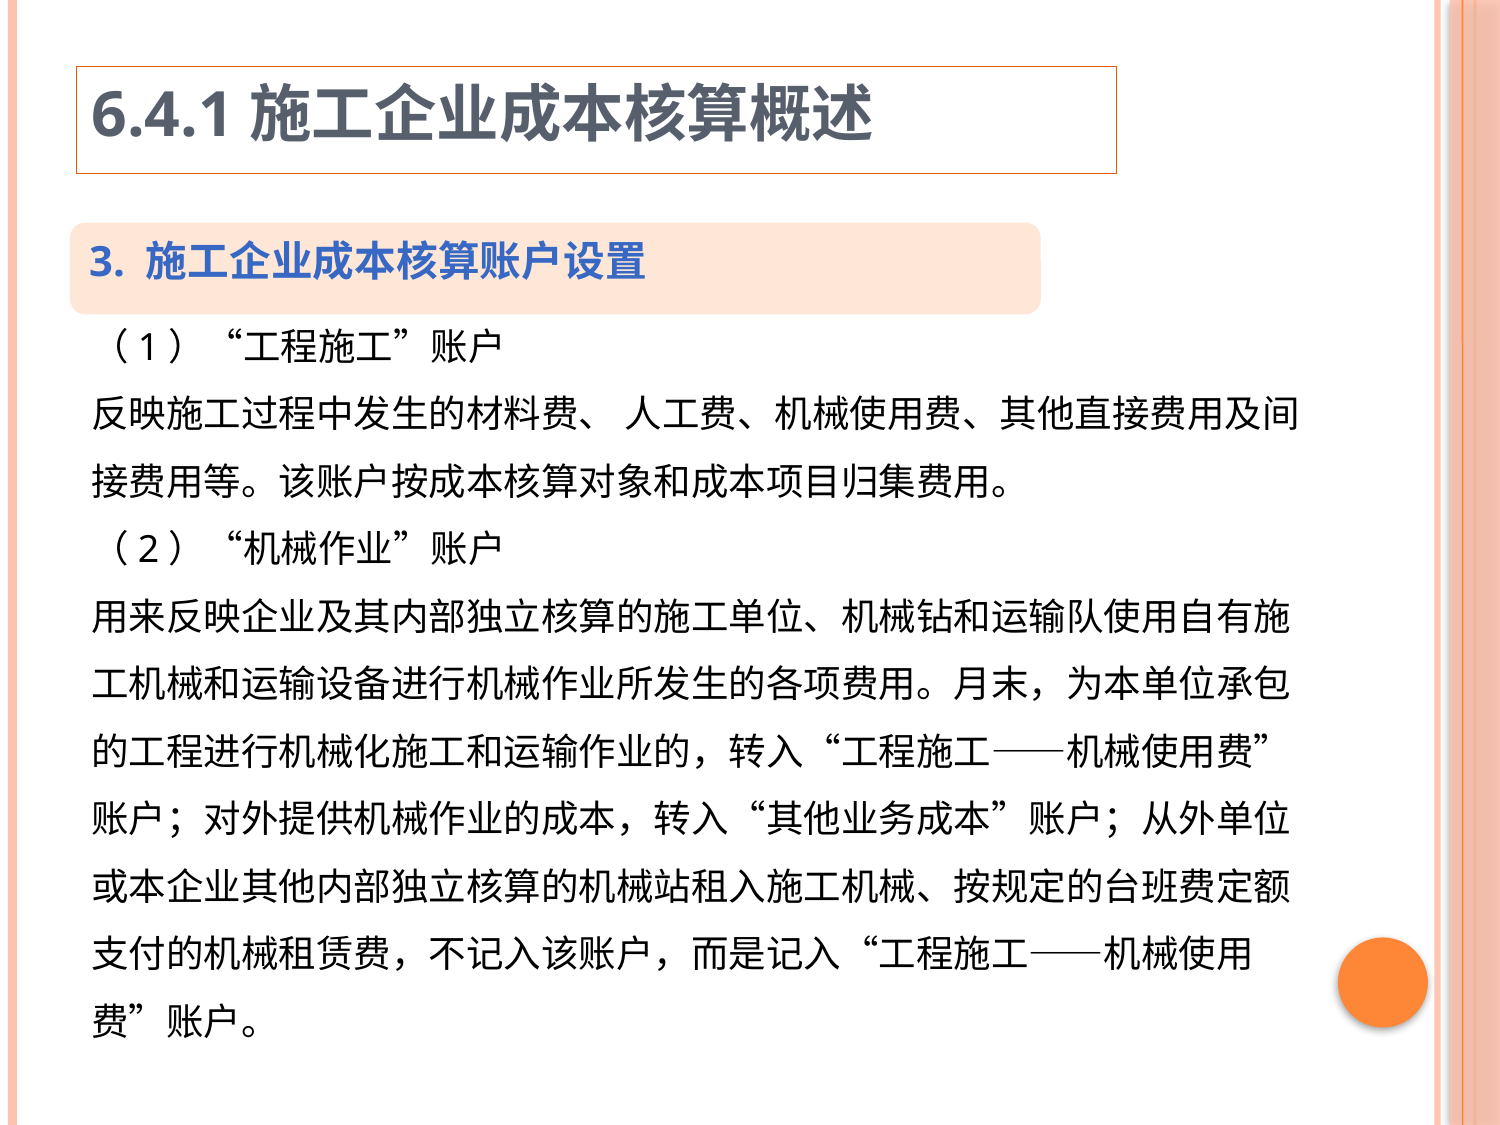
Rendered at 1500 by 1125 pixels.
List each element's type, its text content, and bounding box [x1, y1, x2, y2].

text_box 6.4.1施工企业成本核算概述 [76, 66, 1117, 174]
text_box （1）“工程施工”账户 反映施工过程中发生的材料费、 人工费、机械使用费、其他直接费用及间接费用等。该账户按成本核算对象和成本项目归集费用。 （2）“机械作业”账户 用来反映企业及其内部独立核算的施工单位、机械钻和运输队使用自有施工机械和运输设备进行机械作业所发生的各项费用。月末，为本单位承包的工程进行机械化施工和运输作业的，转入“工程施工——机械使用费”账户；对外提供机械作业的成本，转入“其他业务成本”账户；从外单位或本企业其他内部独立核算的机械站租入施工机械、按规定的台班费定额支付的机械租赁费，不记入该账户，而是记入“工程施工——机械使用费”账户。 [76, 292, 1317, 1050]
text_box 3. 施工企业成本核算账户设置 [69, 222, 1041, 315]
